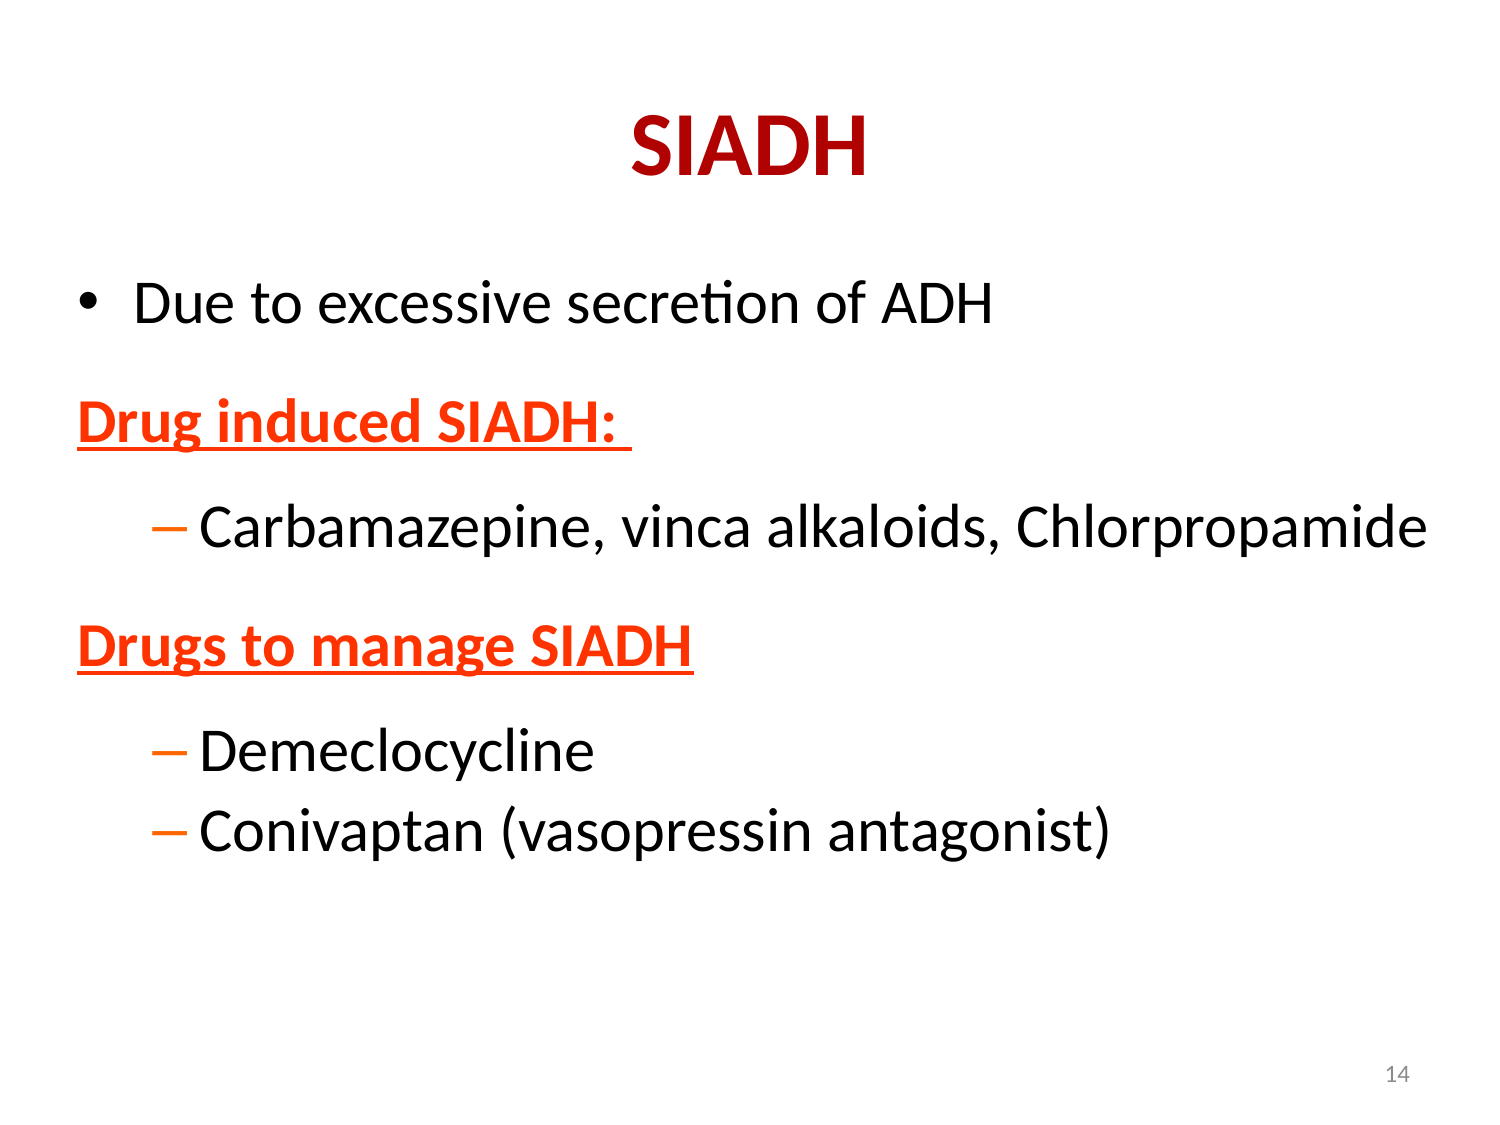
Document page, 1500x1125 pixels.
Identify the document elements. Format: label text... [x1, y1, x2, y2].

slide_number 14 [1074, 1042, 1425, 1103]
title SIADH [75, 45, 1425, 233]
list Due to excessive secretion of ADH Drug induced SIADH: Carbamazepine, vinca alkaloids, Chlorpropamide Drugs to manage SIADH Demeclocycline Conivaptan (vasopressin antagonist) [62, 262, 1475, 1005]
